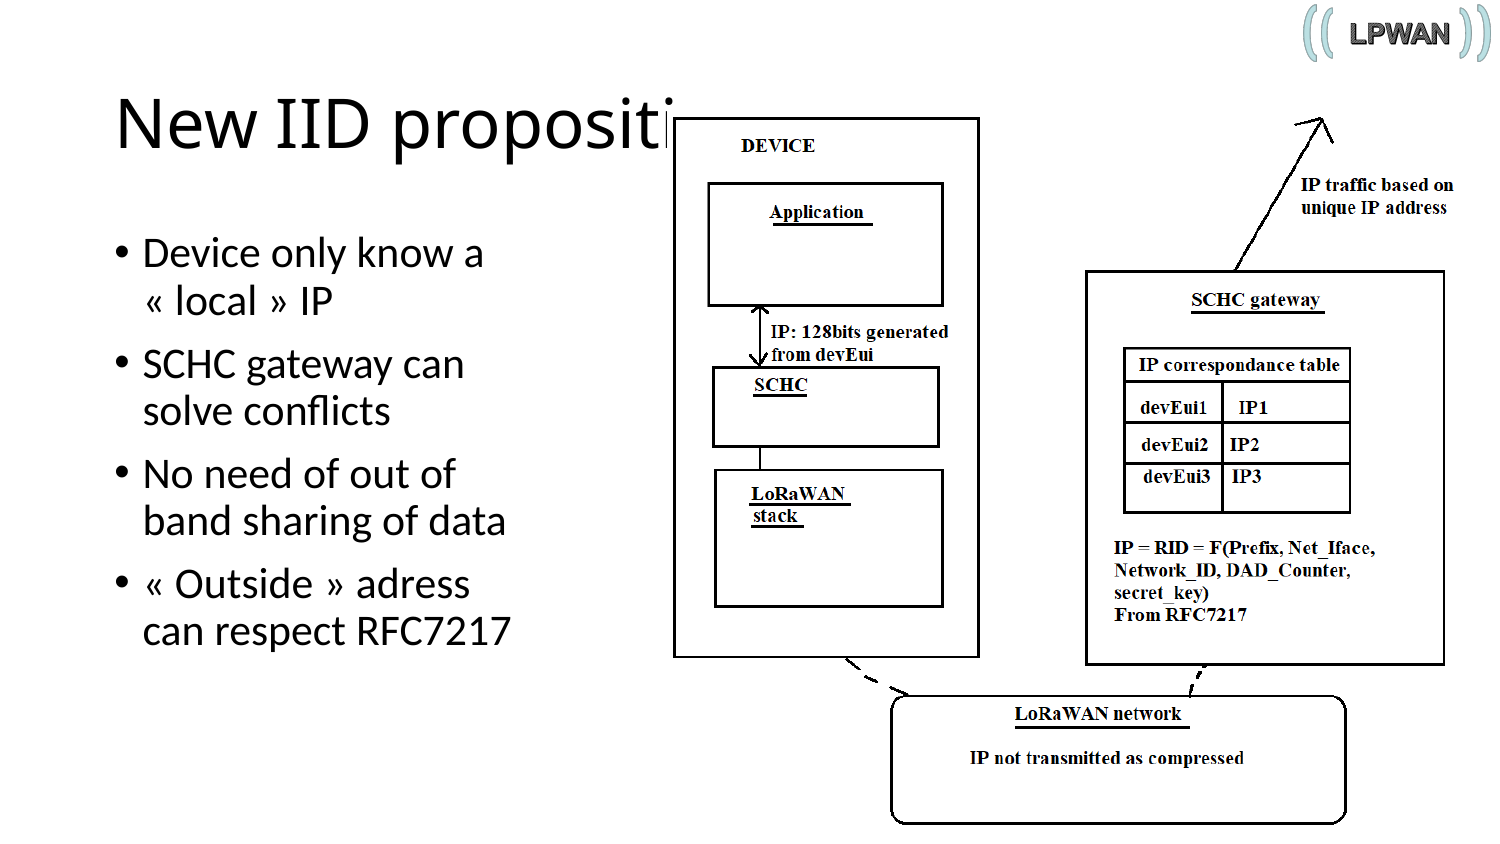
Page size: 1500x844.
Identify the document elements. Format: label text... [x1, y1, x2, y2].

picture [667, 110, 1457, 830]
picture [1303, 4, 1491, 62]
title New IID proposition [103, 44, 1397, 208]
list Device only know a « local » IP SCHC gateway can solve conflicts No need of out of band sharing of data « Outside » adress can respect RFC7217 [103, 224, 543, 760]
